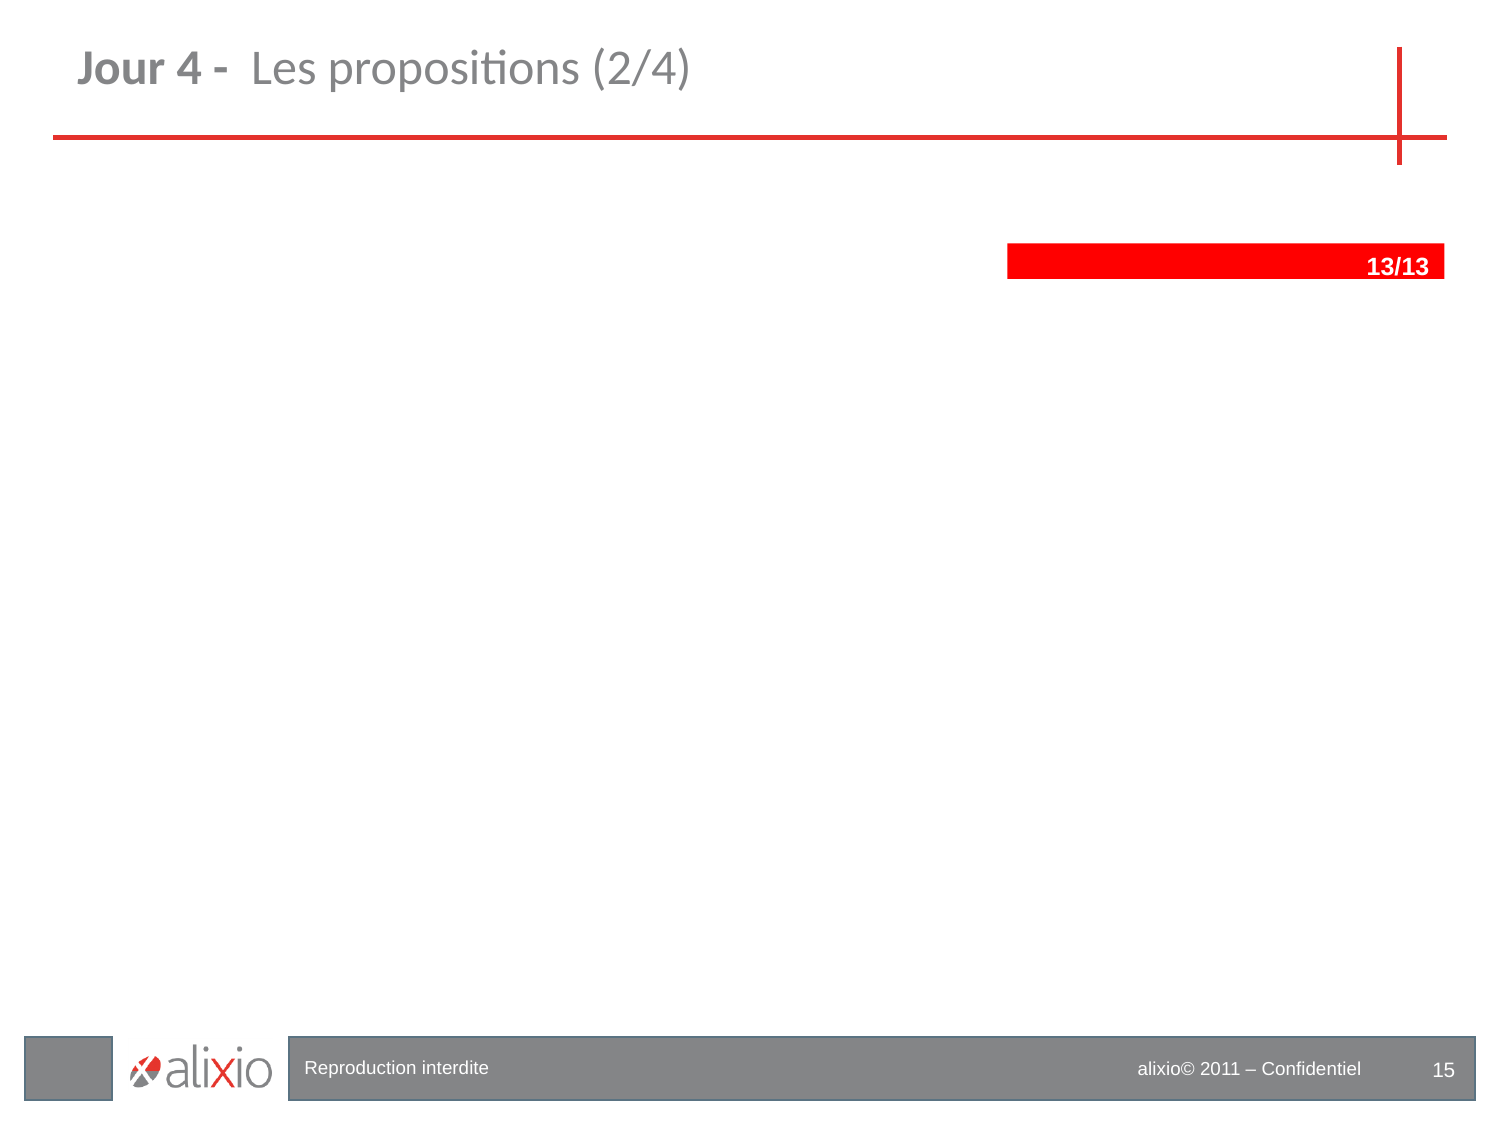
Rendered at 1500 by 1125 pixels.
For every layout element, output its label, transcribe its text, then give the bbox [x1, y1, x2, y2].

picture [128, 1038, 273, 1092]
title Jour 4 - Les propositions (2/4) [62, 26, 1365, 102]
slide_number 15 [1412, 1037, 1476, 1101]
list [42, 231, 1456, 929]
